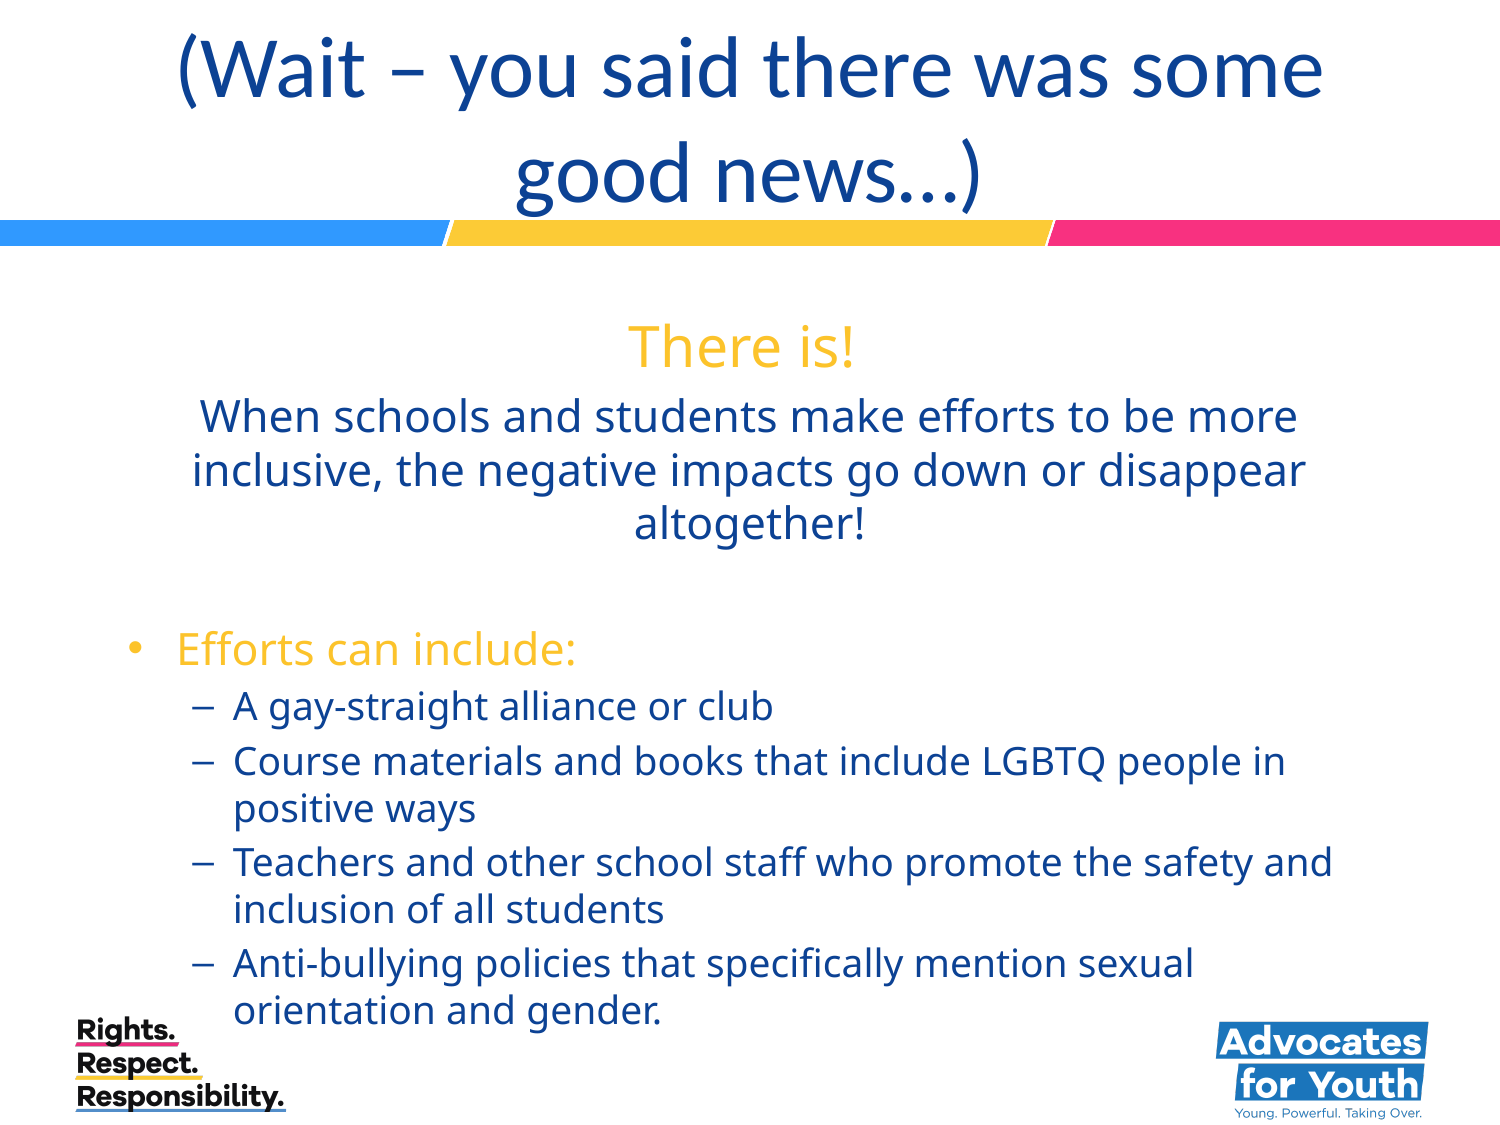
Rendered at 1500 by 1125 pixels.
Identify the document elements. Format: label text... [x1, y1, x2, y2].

title (Wait – you said there was some good news…) [112, 0, 1388, 231]
list There is! When schools and students make efforts to be more inclusive, the negative impacts go down or disappear altogether! Efforts can include: A gay-straight alliance or club Course materials and books that include LGBTQ people in positive ways Teachers and other school staff who promote the safety and inclusion of all students Anti-bullying policies that specifically mention sexual orientation and gender. [112, 302, 1388, 1042]
picture [0, 207, 1500, 258]
